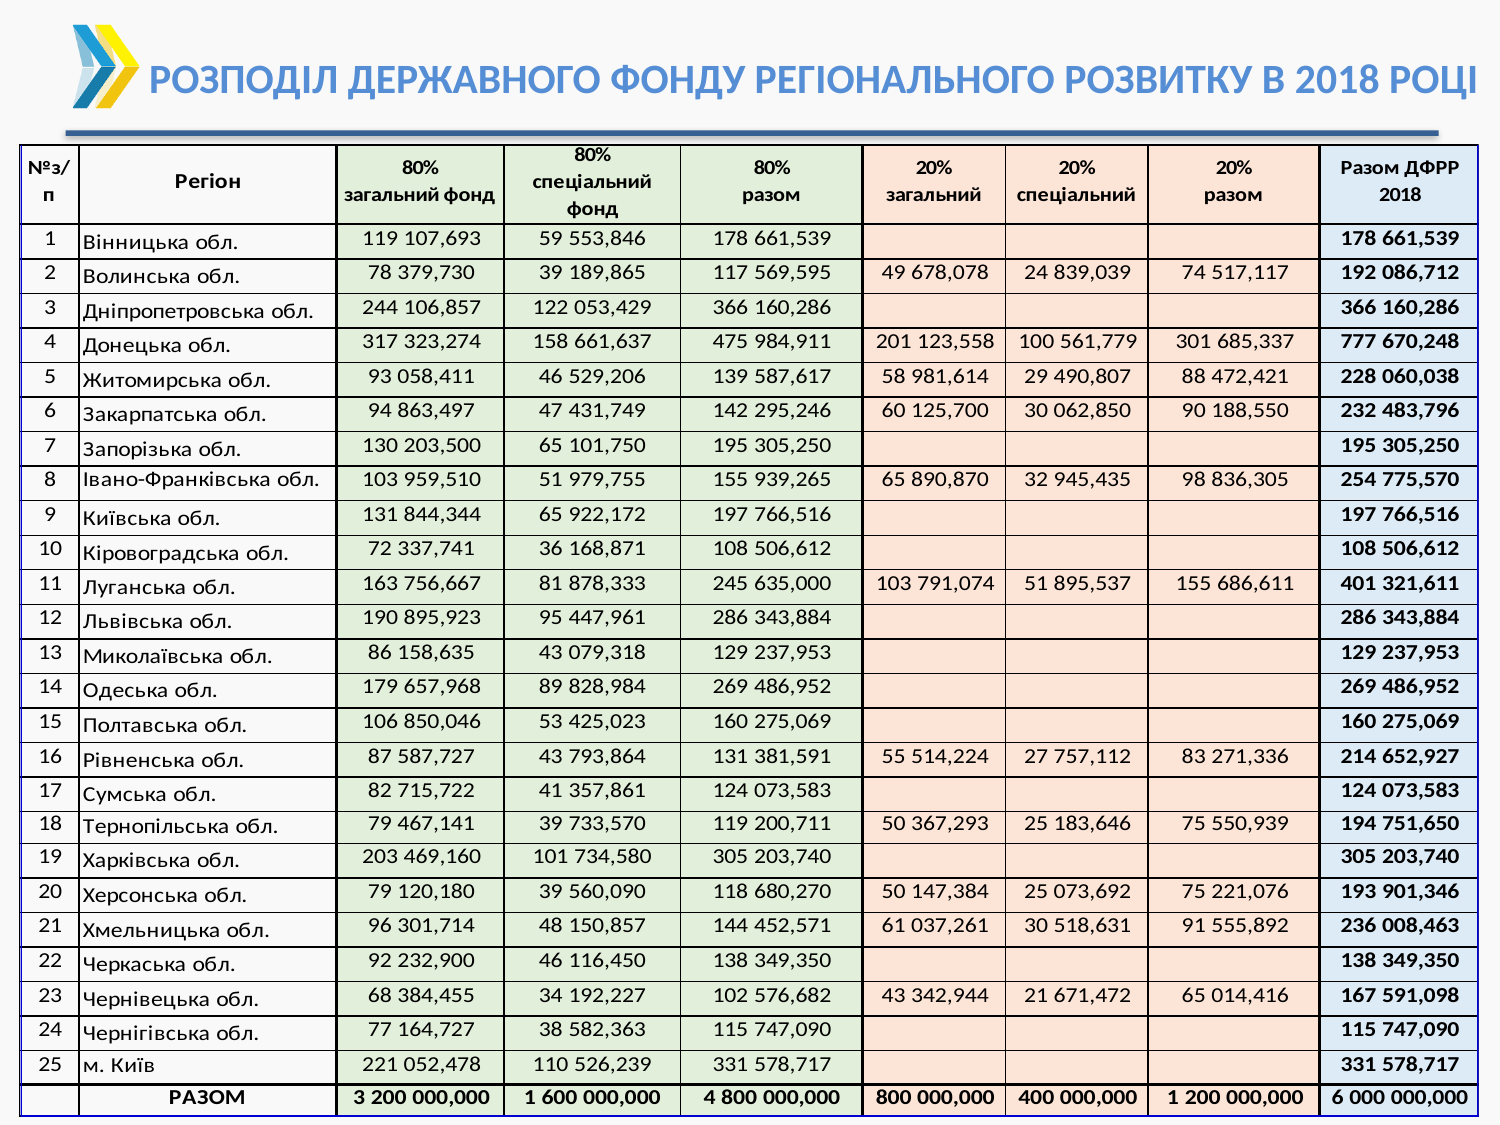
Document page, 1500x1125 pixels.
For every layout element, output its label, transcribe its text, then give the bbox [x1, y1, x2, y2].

picture [18, 143, 1481, 1118]
text_box РОЗПОДІЛ ДЕРЖАВНОГО ФОНДУ РЕГІОНАЛЬНОГО РОЗВИТКУ В 2018 РОЦІ [123, 44, 1500, 160]
picture [48, 14, 151, 118]
text_box [65, 130, 123, 137]
